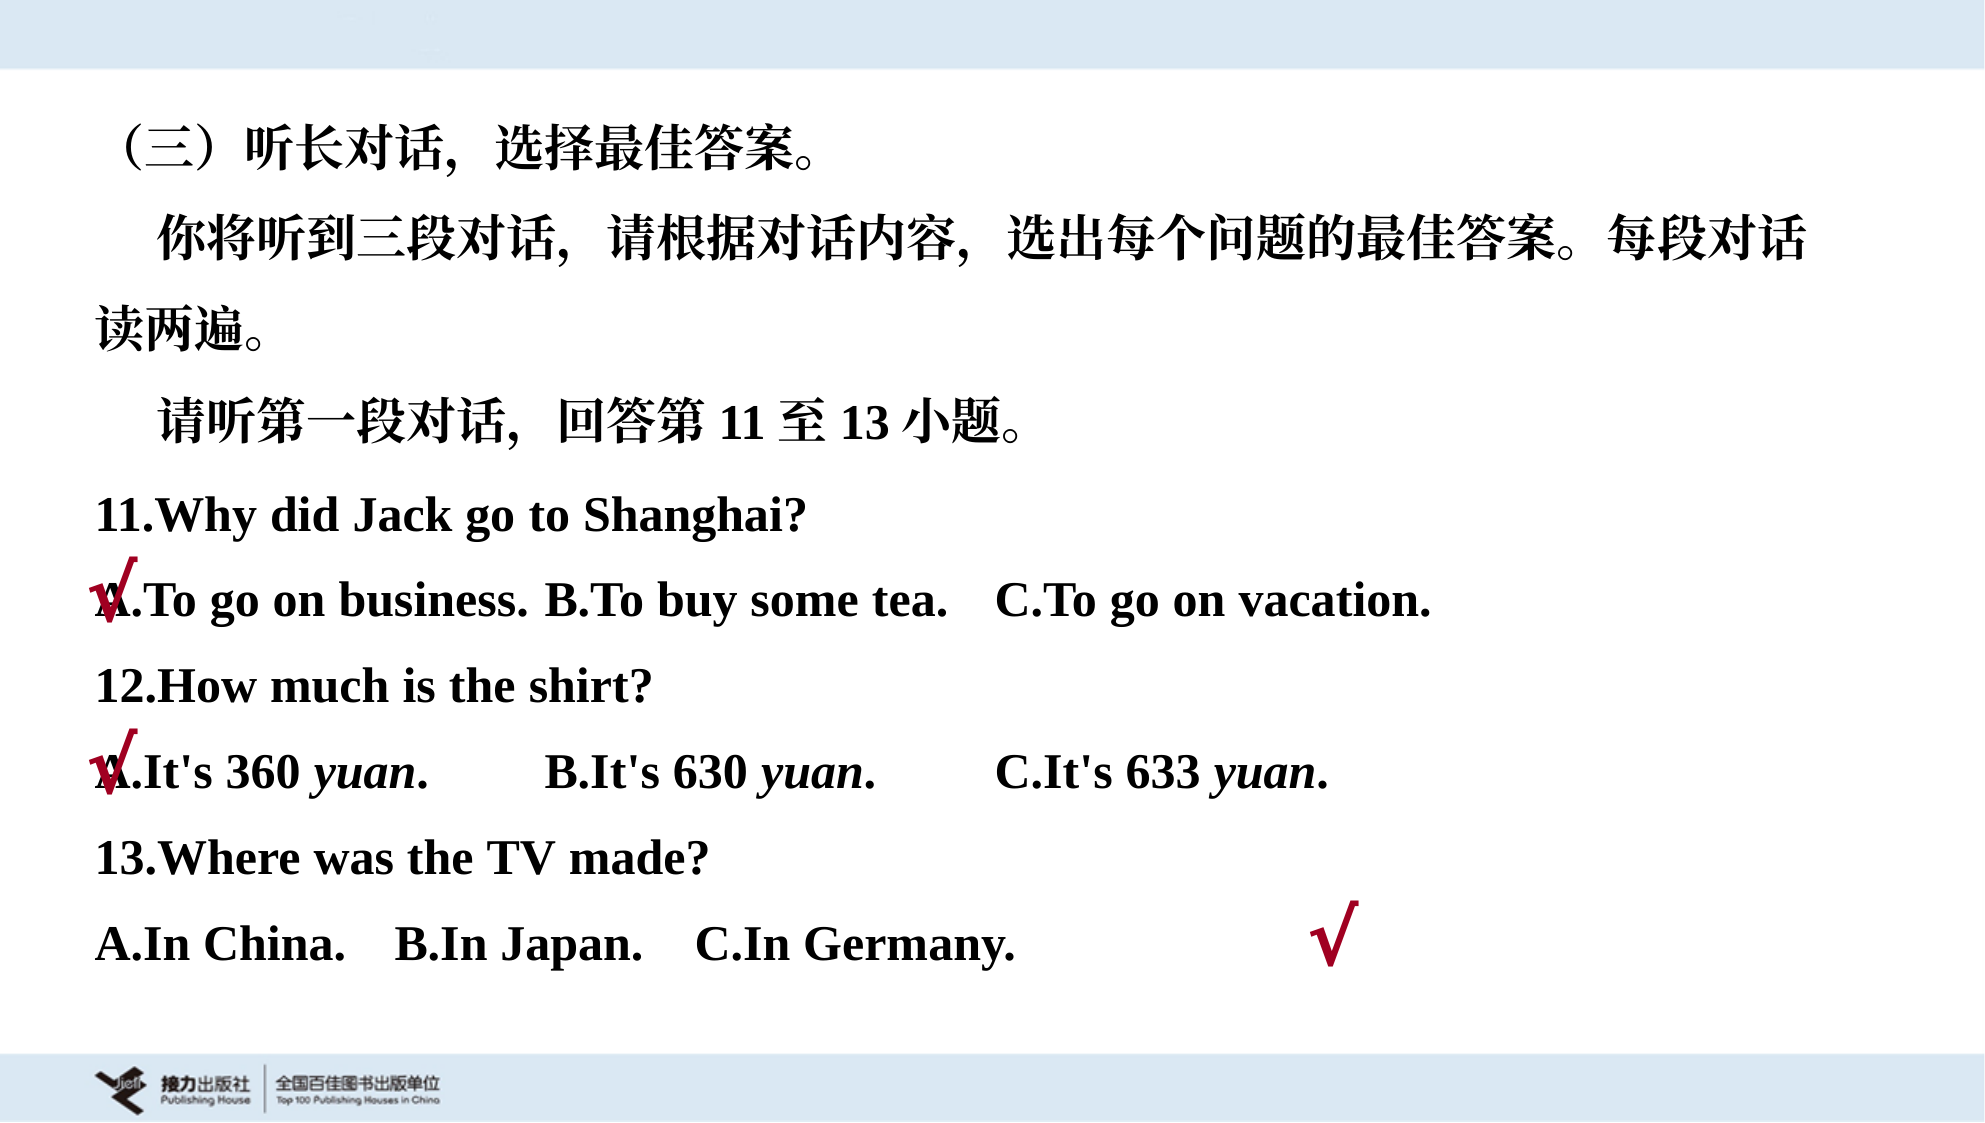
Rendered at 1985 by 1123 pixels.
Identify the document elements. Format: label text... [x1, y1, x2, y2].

text_box √ [86, 716, 139, 809]
text_box A.To go on business. B.To buy some tea. C.To go on vacation. [94, 539, 1892, 625]
text_box 13.Where was the TV made? [94, 796, 1892, 882]
text_box √ [86, 544, 139, 638]
text_box 12.How much is the shirt? [94, 625, 1892, 710]
text_box √ [1307, 887, 1359, 981]
text_box A.It's 360 yuan. B.It's 630 yuan. C.It's 633 yuan. [94, 710, 1892, 796]
text_box 11.Why did Jack go to Shanghai? [94, 453, 1892, 539]
picture [0, 0, 1985, 1122]
text_box A.In China. B.In Japan. C.In Germany. [94, 882, 1892, 970]
text_box 你将听到三段对话，请根据对话内容，选出每个问题的最佳答案。每段对话 读两遍。 请听第一段对话，回答第11至13小题。 [94, 174, 1892, 450]
text_box （三）听长对话，选择最佳答案。 [94, 88, 1892, 174]
